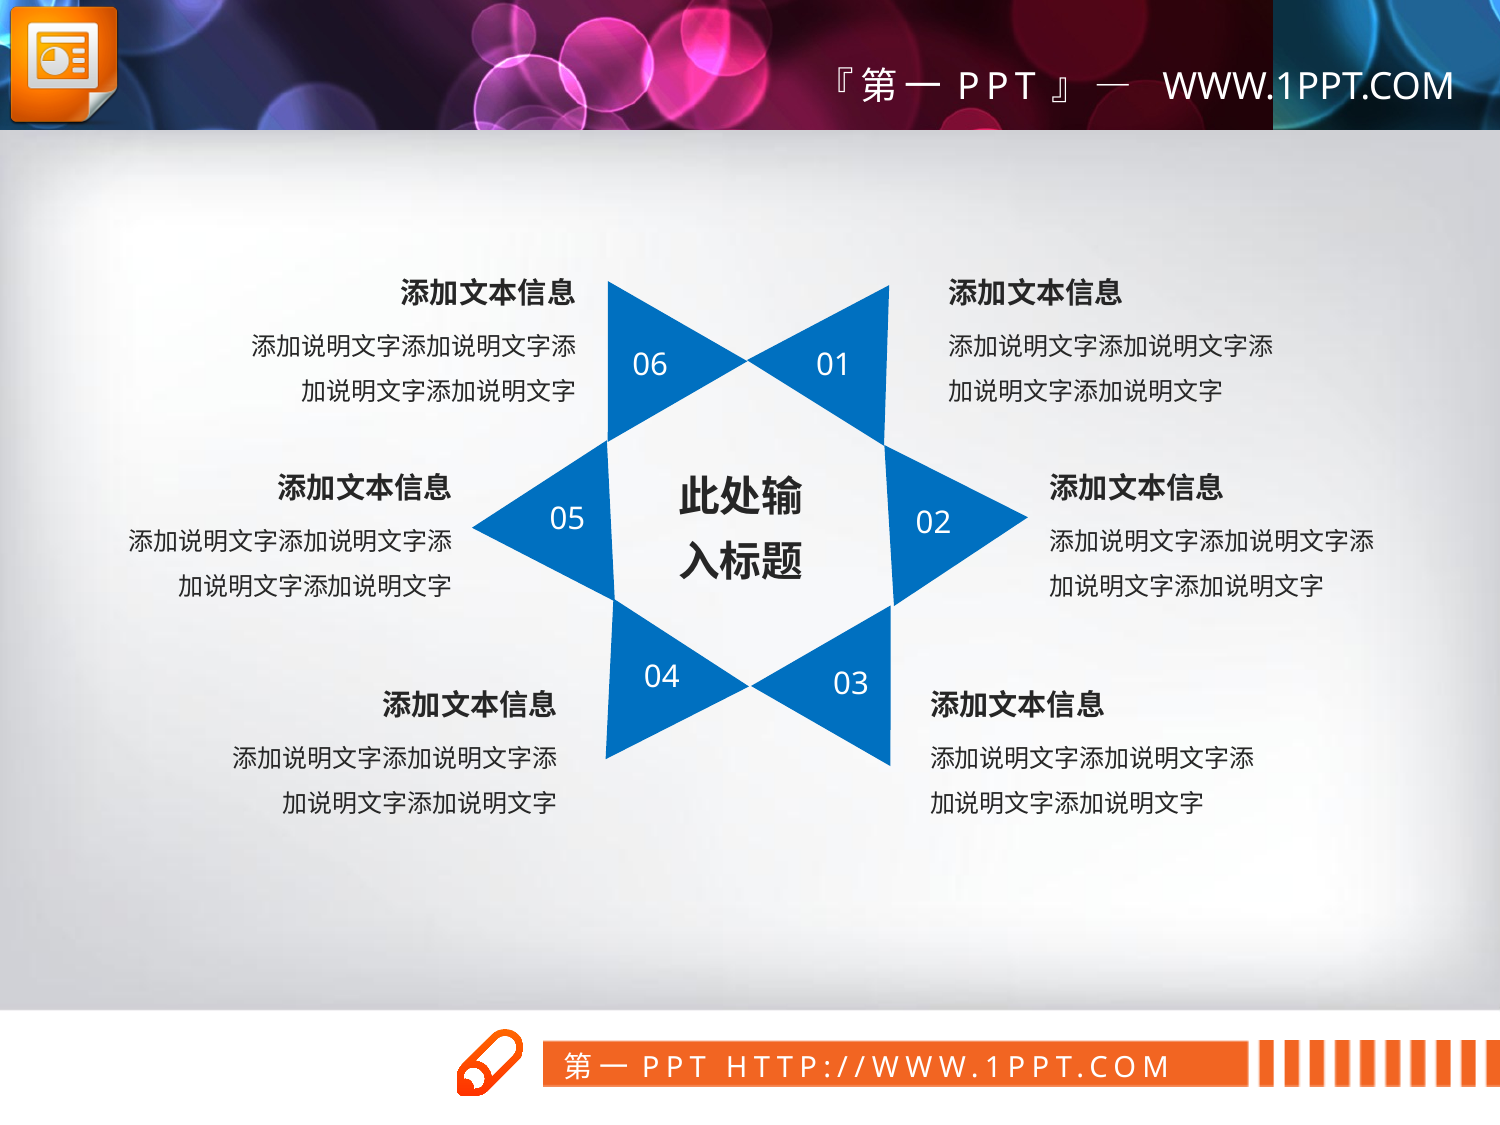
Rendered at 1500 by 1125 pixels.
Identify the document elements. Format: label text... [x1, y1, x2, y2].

picture [543, 1040, 1500, 1087]
text_box 添加文本信息 添加说明文字添加说明文字添加说明文字添加说明文字 [1035, 461, 1408, 594]
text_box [774, 636, 937, 776]
text_box 添加文本信息 添加说明文字添加说明文字添加说明文字添加说明文字 [95, 461, 466, 594]
text_box 添加文本信息 添加说明文字添加说明文字添加说明文字添加说明文字 [915, 679, 1288, 811]
picture [0, 0, 1500, 1012]
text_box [561, 271, 724, 412]
text_box 此处输 入标题 [619, 454, 863, 585]
text_box 添加文本信息 添加说明文字添加说明文字添加说明文字添加说明文字 [200, 679, 573, 811]
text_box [471, 443, 612, 606]
text_box 添加文本信息 添加说明文字添加说明文字添加说明文字添加说明文字 [933, 267, 1307, 399]
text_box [771, 274, 934, 414]
text_box 添加文本信息 添加说明文字添加说明文字添加说明文字添加说明文字 [218, 267, 592, 399]
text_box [562, 630, 725, 771]
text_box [888, 440, 1029, 603]
